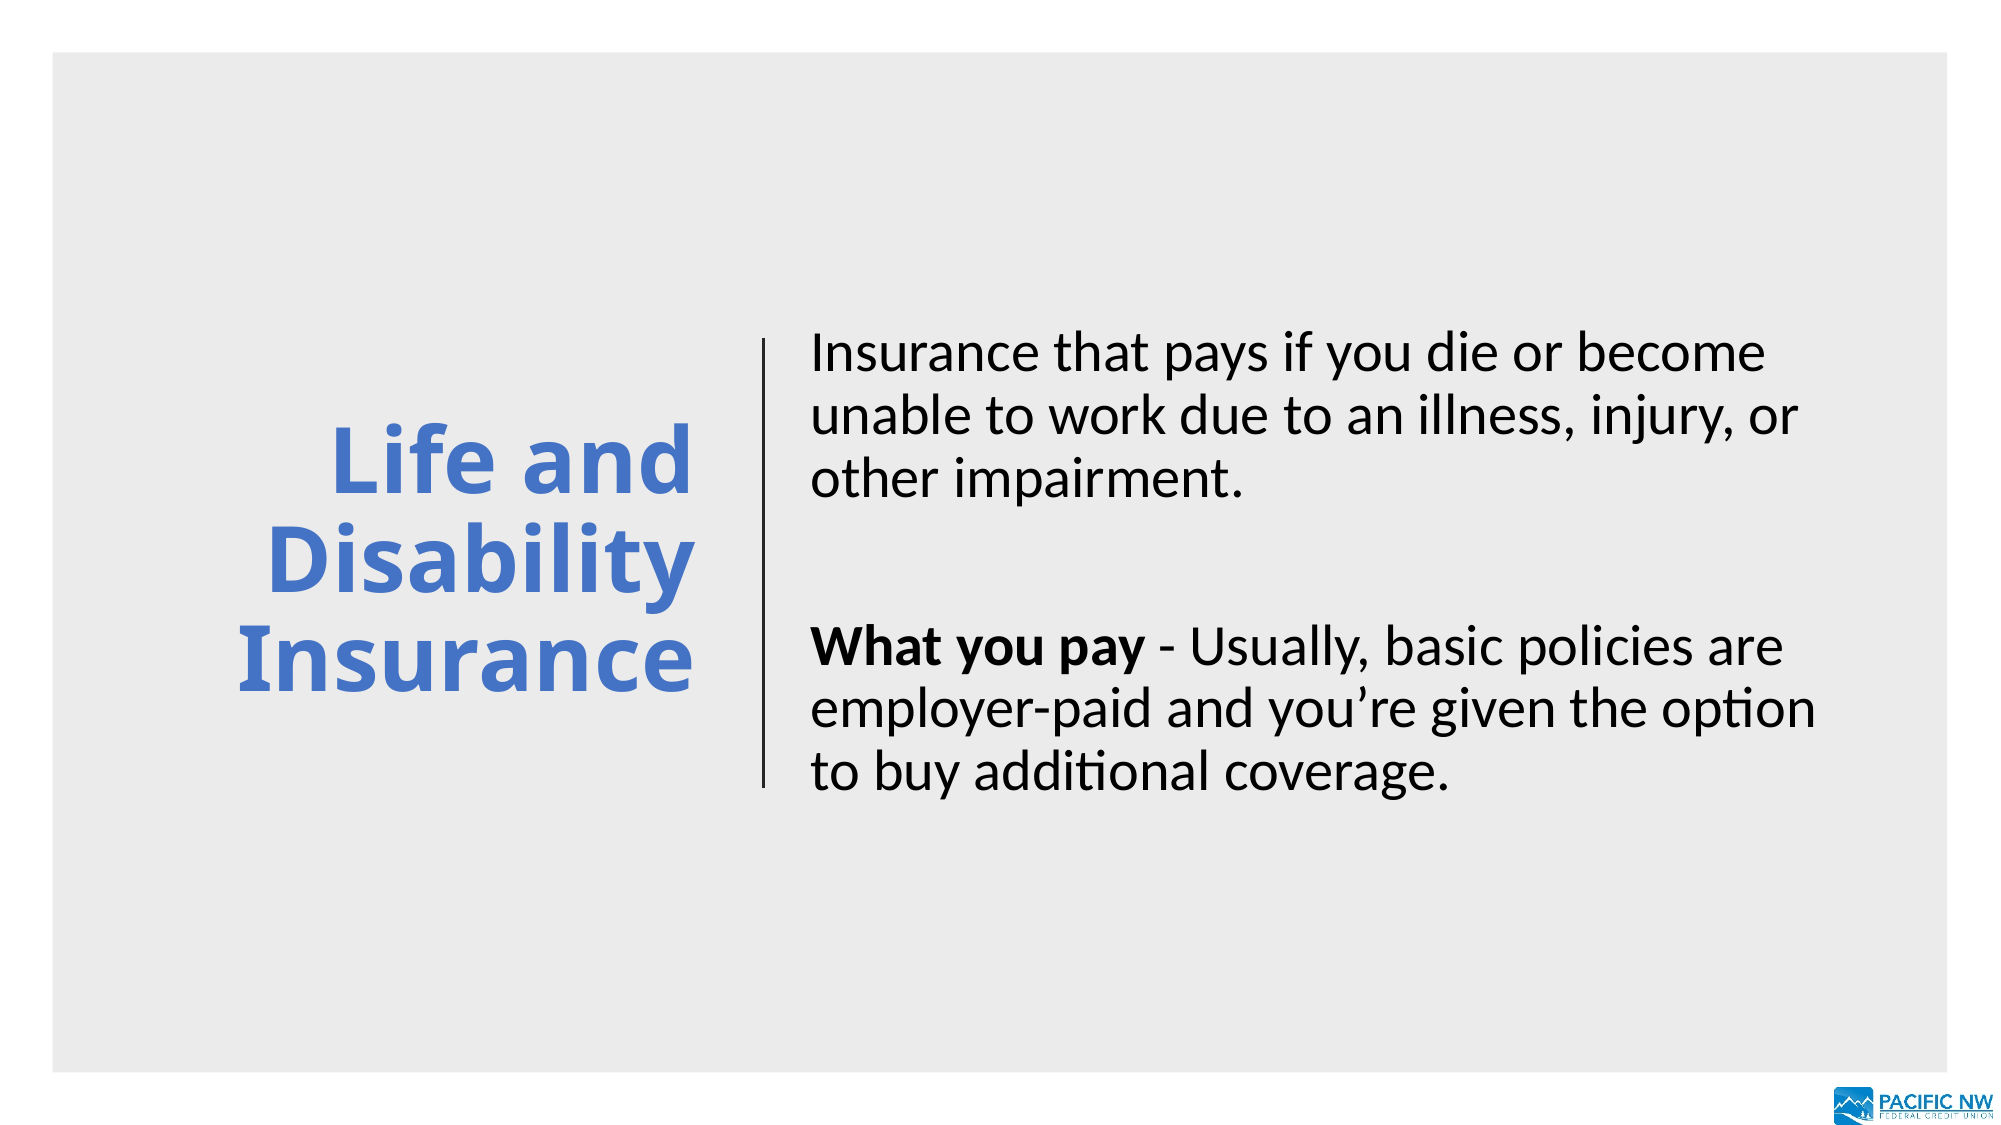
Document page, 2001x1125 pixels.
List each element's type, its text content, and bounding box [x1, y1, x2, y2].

list Insurance that pays if you die or become unable to work due to an illness, injury, or other impairment. What you pay - Usually, basic policies are employer-paid and you’re given the option to buy additional coverage. [795, 158, 1842, 967]
title Life and Disability Insurance [137, 158, 711, 967]
text_box [52, 51, 1948, 1073]
picture [1834, 1087, 1993, 1125]
